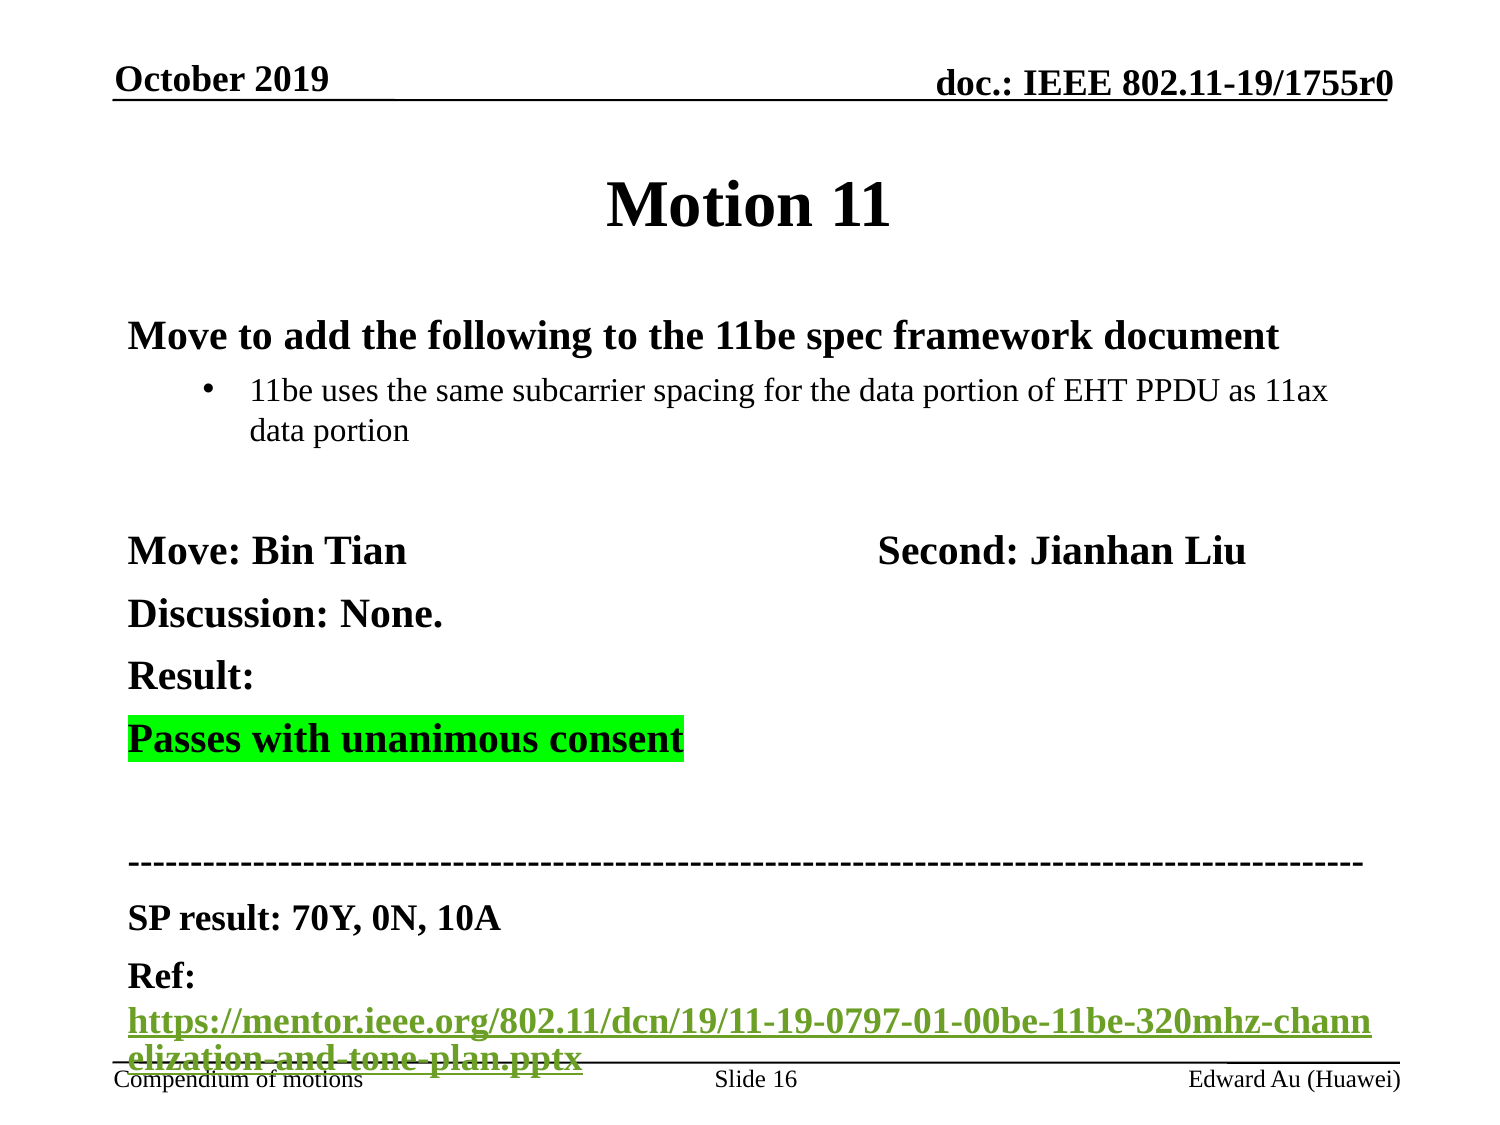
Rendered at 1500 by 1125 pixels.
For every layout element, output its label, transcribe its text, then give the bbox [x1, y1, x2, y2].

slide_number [114, 54, 423, 100]
footer Edward Au (Huawei) [878, 1061, 1402, 1093]
title Motion 11 [112, 112, 1388, 288]
list Move to add the following to the 11be spec framework document 11be uses the same subcarrier spacing for the data portion of EHT PPDU as 11ax data portion Move: Bin Tian Second: Jianhan Liu Discussion: None. Result: Passes with unanimous consent --------------------------------------------------------------------------------------------------- SP result: 70Y, 0N, 10A Ref: https://mentor.ieee.org/802.11/dcn/19/11-19-0797-01-00be-11be-320mhz-channelization-and-tone-plan.pptx [112, 299, 1388, 1063]
slide_number Slide 16 [712, 1061, 800, 1123]
